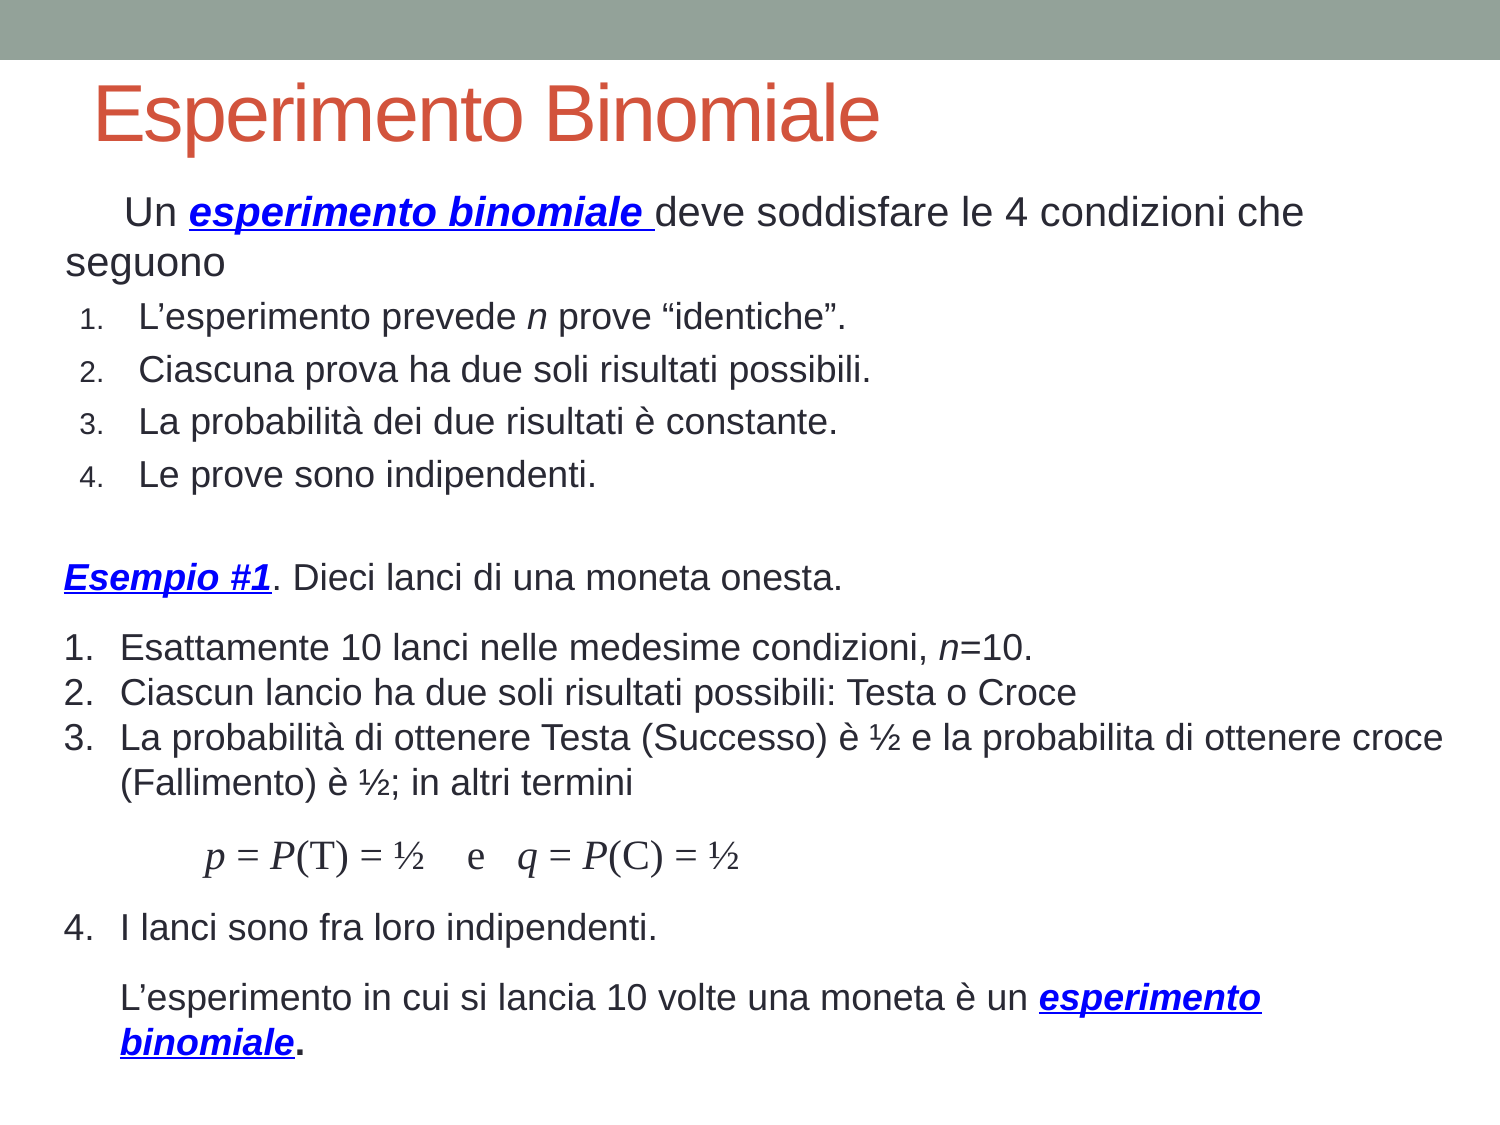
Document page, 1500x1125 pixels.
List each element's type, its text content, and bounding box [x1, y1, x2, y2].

title Esperimento Binomiale [77, 53, 1427, 166]
text_box Esempio #1. Dieci lanci di una moneta onesta. Esattamente 10 lanci nelle medesime condizioni, n=10. Ciascun lancio ha due soli risultati possibili: Testa o Croce La probabilità di ottenere Testa (Successo) è ½ e la probabilita di ottenere croce (Fallimento) è ½; in altri termini p = P(T) = ½ e q = P(C) = ½ I lanci sono fra loro indipendenti. L’esperimento in cui si lancia 10 volte una moneta è un esperimento binomiale. [48, 545, 1472, 1070]
text_box Un esperimento binomiale deve soddisfare le 4 condizioni che seguono L’esperimento prevede n prove “identiche”. Ciascuna prova ha due soli risultati possibili. La probabilità dei due risultati è constante. Le prove sono indipendenti. [50, 177, 1443, 534]
